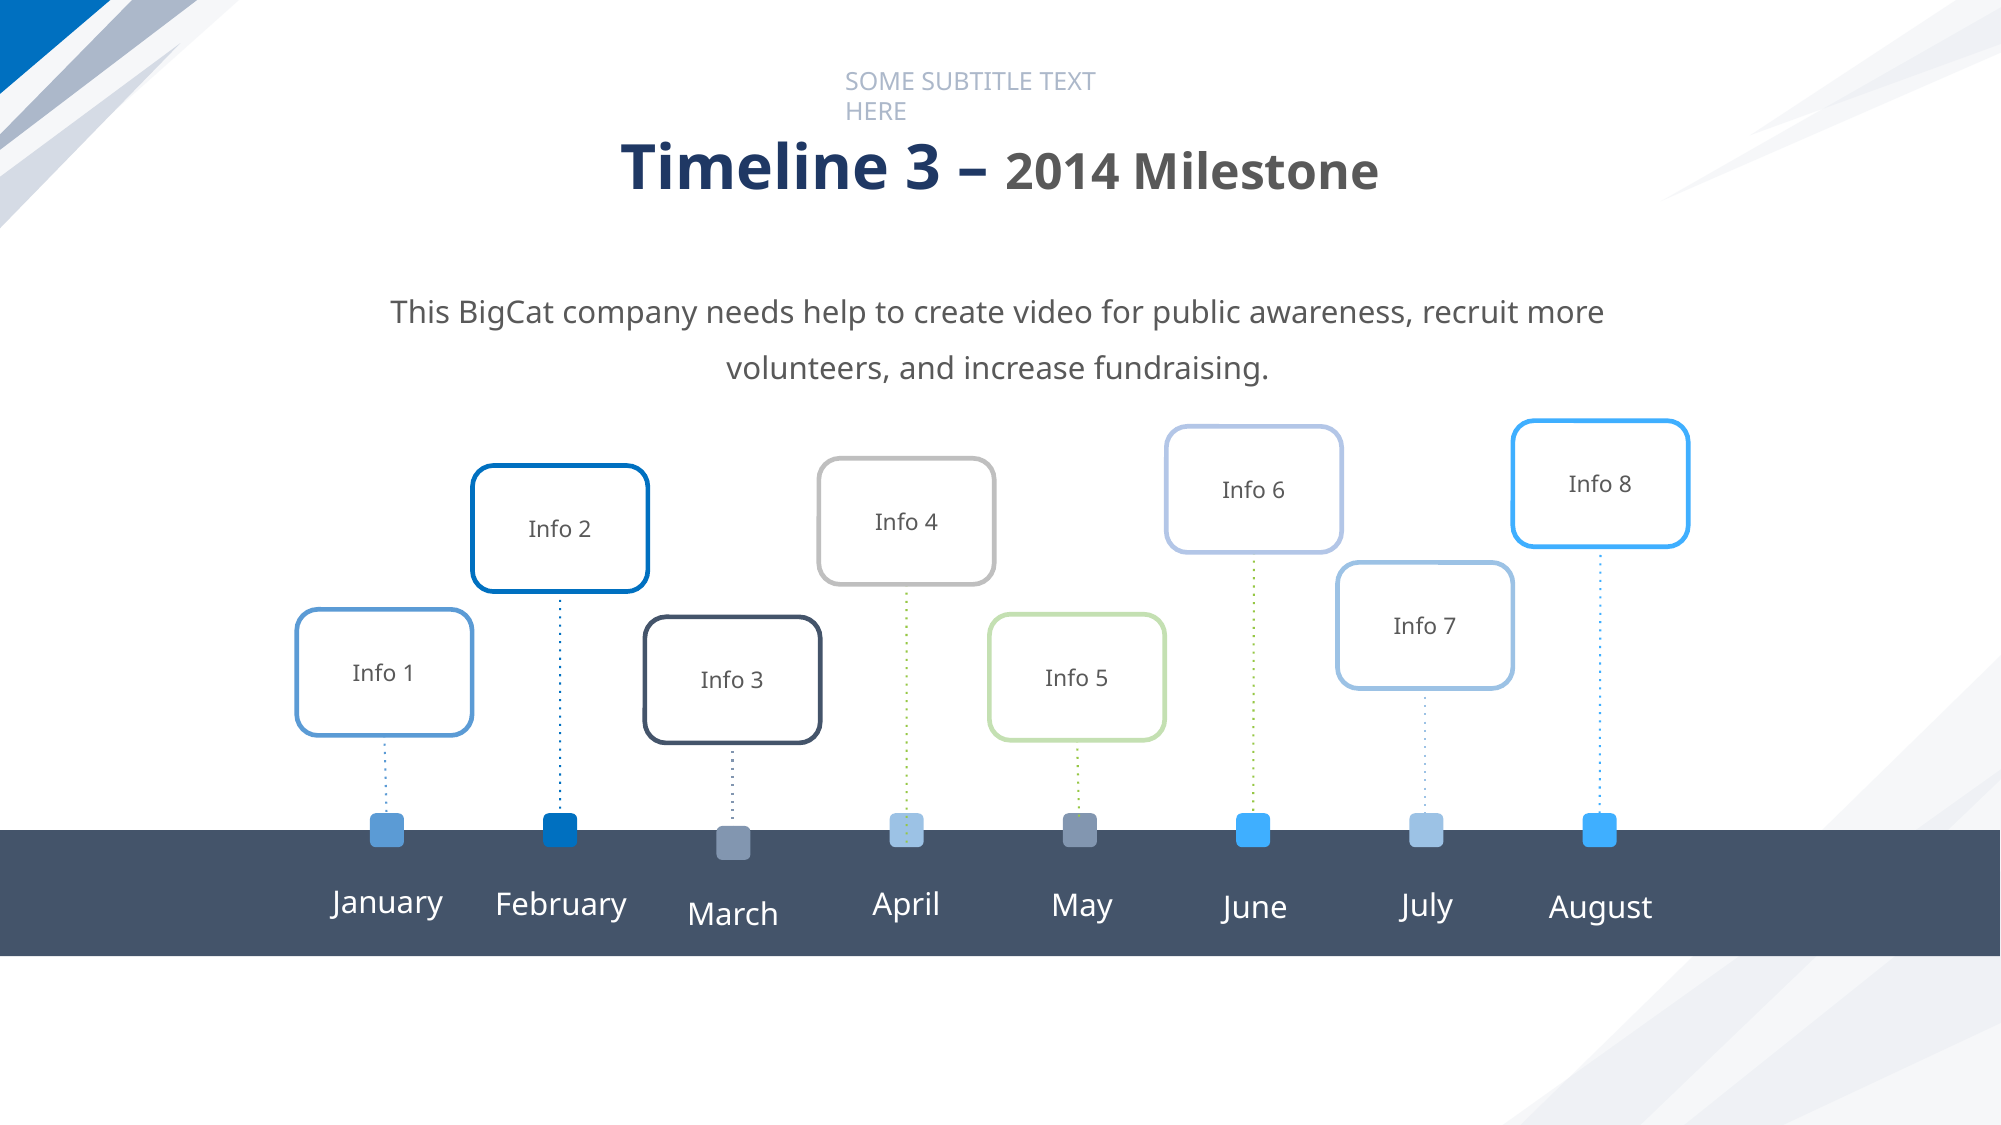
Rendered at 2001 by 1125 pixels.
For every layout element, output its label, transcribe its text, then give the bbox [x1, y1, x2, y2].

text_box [1008, 613, 1152, 935]
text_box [1357, 562, 1497, 935]
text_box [644, 616, 821, 945]
text_box [0, 830, 2000, 957]
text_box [808, 458, 1005, 934]
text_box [1502, 420, 1699, 937]
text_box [296, 609, 458, 932]
title Timeline 3 – 2014 Milestone [354, 111, 1646, 227]
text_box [463, 465, 660, 934]
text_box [1157, 426, 1354, 938]
text_box This BigCat company needs help to create video for public awareness, recruit more volunteers, and increase fundraising. [366, 263, 1631, 397]
text_box SOME SUBTITLE TEXT HERE [830, 57, 1170, 104]
